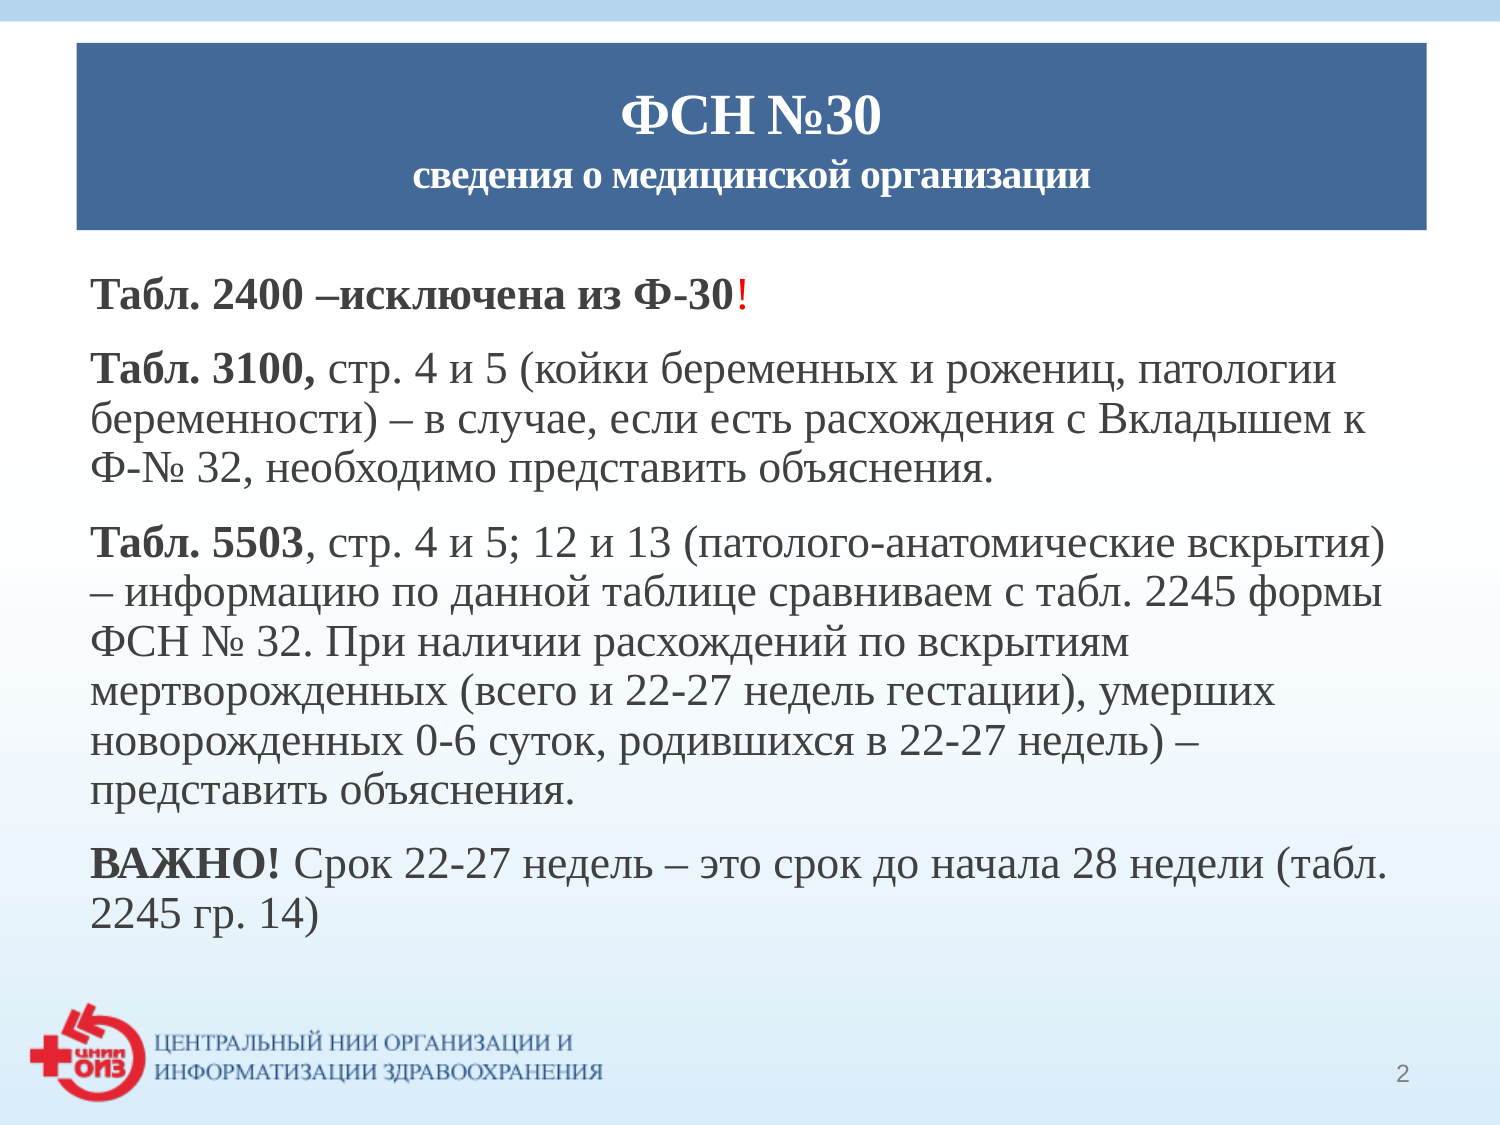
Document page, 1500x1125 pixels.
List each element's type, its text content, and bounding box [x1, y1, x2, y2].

picture [0, 0, 1500, 1125]
title ФСН №30 сведения о медицинской организации [76, 42, 1427, 231]
slide_number 2 [1074, 1042, 1425, 1103]
list Табл. 2400 –исключена из Ф-30! Табл. 3100, стр. 4 и 5 (койки беременных и рожениц, патологии беременности) – в случае, если есть расхождения с Вкладышем к Ф-№ 32, необходимо представить объяснения. Табл. 5503, стр. 4 и 5; 12 и 13 (патолого-анатомические вскрытия) – информацию по данной таблице сравниваем с табл. 2245 формы ФСН № 32. При наличии расхождений по вскрытиям мертворожденных (всего и 22-27 недель гестации), умерших новорожденных 0-6 суток, родившихся в 22-27 недель) – представить объяснения. ВАЖНО! Срок 22-27 недель – это срок до начала 28 недели (табл. 2245 гр. 14) [75, 262, 1425, 1005]
